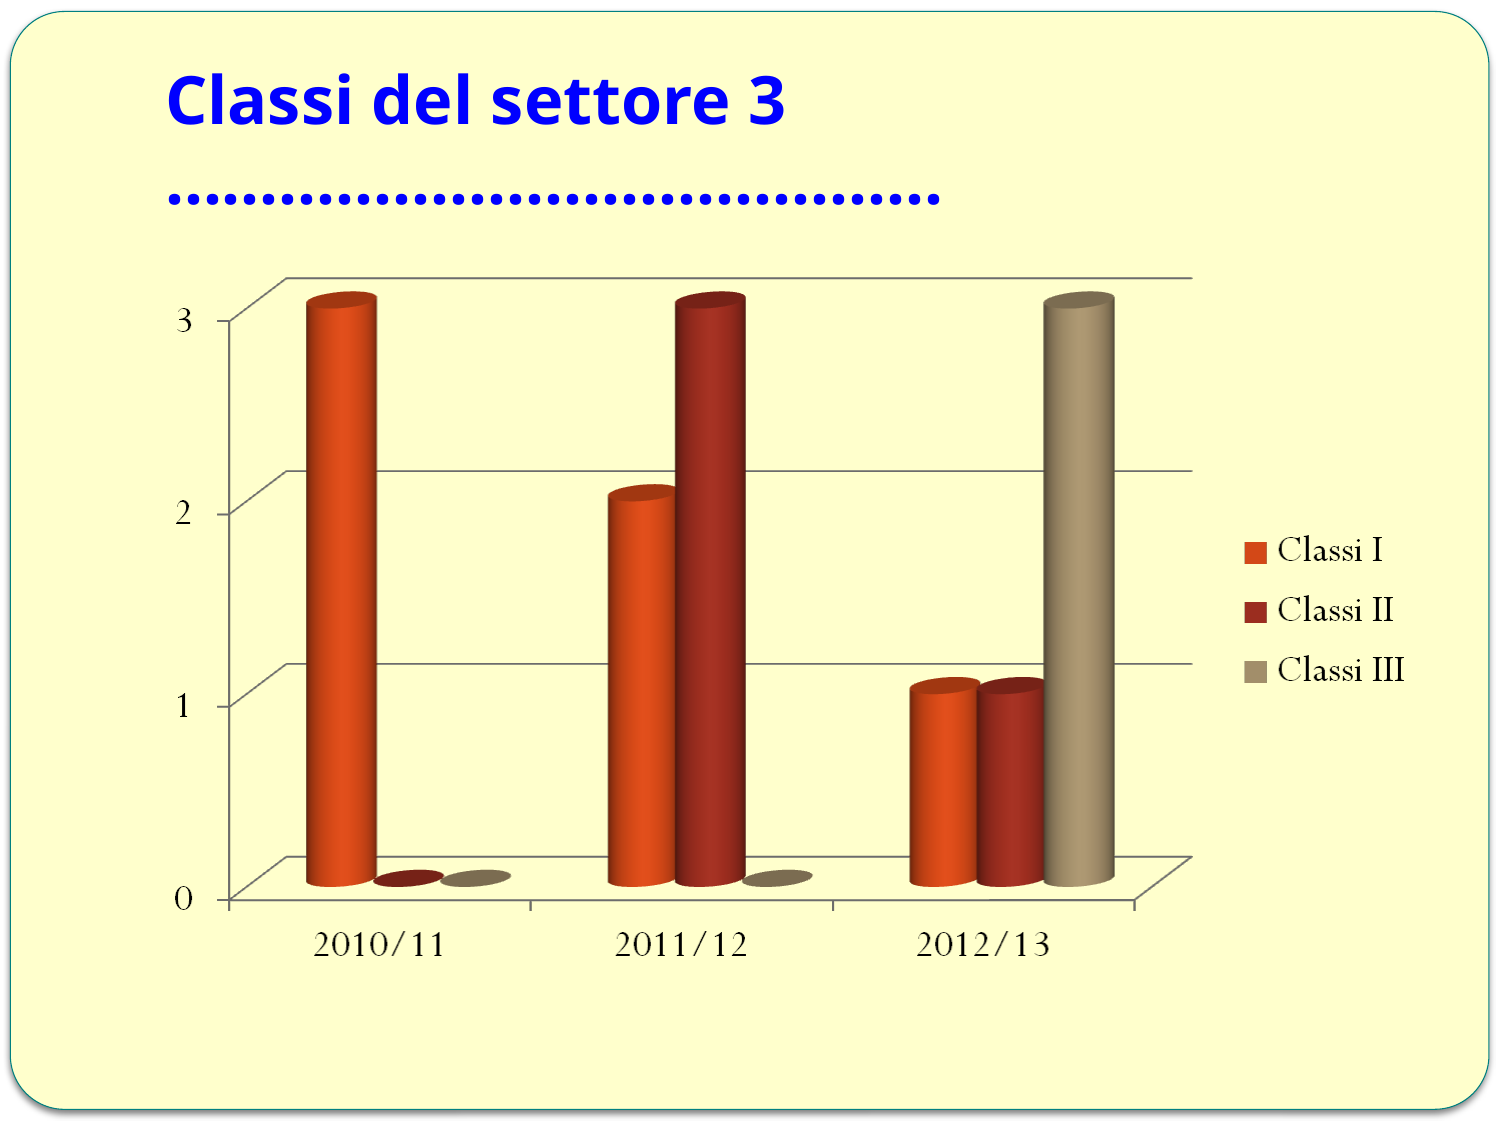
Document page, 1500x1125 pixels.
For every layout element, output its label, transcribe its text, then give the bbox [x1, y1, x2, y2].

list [141, 228, 1434, 996]
title Classi del settore 3 ………………………………….. [149, 44, 1426, 227]
